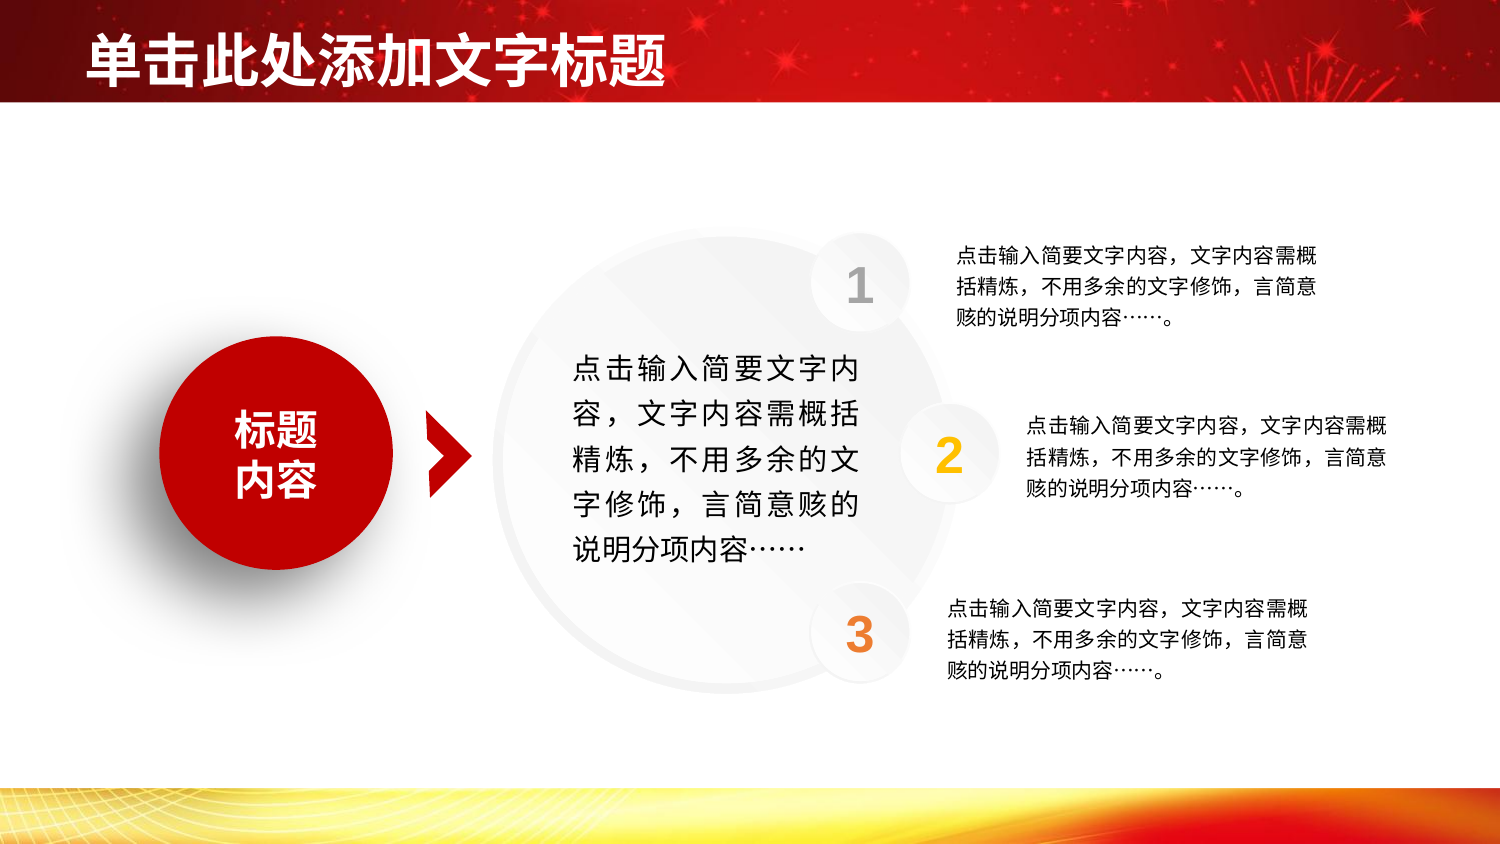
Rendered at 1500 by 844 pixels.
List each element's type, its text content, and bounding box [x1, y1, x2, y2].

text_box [492, 226, 960, 694]
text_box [809, 231, 912, 334]
picture [0, 789, 1500, 844]
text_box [898, 401, 1001, 505]
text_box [809, 581, 912, 684]
text_box 点击输入简要文字内容，文字内容需概括精炼，不用多余的文字修饰，言简意赅的说明分项内容……。 [960, 236, 1317, 330]
text_box 点击输入简要文字内容，文字内容需概括精炼，不用多余的文字修饰，言简意赅的说明分项内容……。 [1026, 406, 1388, 501]
text_box 点击输入简要文字内容，文字内容需概括精炼，不用多余的文字修饰，言简意赅的说明分项内容……。 [960, 589, 1309, 684]
text_box [425, 410, 472, 498]
picture [0, 0, 1500, 102]
text_box [158, 335, 394, 571]
text_box 标题 内容 [234, 403, 318, 504]
